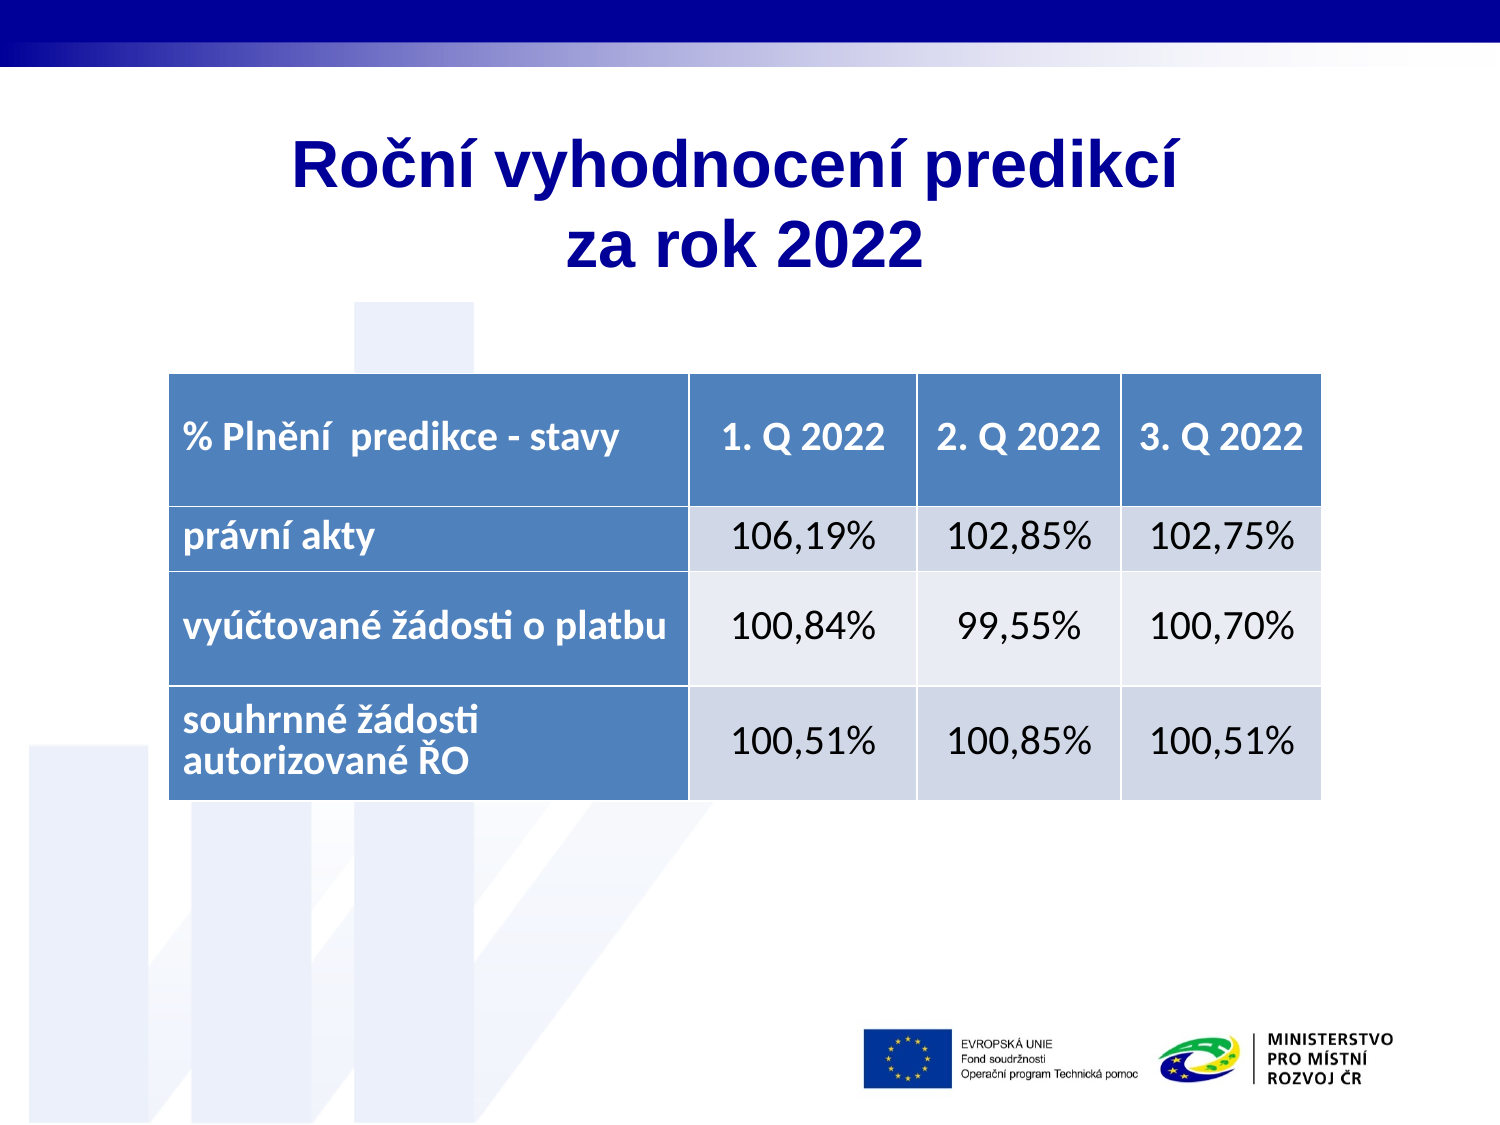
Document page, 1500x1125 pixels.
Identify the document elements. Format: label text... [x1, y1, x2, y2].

table_cell 102,85% [918, 507, 1120, 571]
table_cell 102,75% [1122, 507, 1321, 571]
table_cell právní akty [169, 507, 688, 571]
table_header 1. Q 2022 [690, 374, 916, 506]
table_header % Plnění predikce - stavy [169, 374, 688, 506]
table_header 2. Q 2022 [918, 374, 1120, 506]
table_cell 100,51% [1122, 687, 1321, 800]
table_cell 100,84% [690, 572, 916, 685]
table_cell 99,55% [918, 572, 1120, 685]
table_cell 106,19% [690, 507, 916, 571]
table_cell 100,70% [1122, 572, 1321, 685]
picture [29, 302, 1412, 1125]
table_cell souhrnné žádosti autorizované ŘO [169, 687, 688, 800]
table_header 3. Q 2022 [1122, 374, 1321, 506]
text_box Zdroj: MS2014+ [273, 802, 588, 807]
table_cell 100,85% [918, 687, 1120, 800]
table_cell vyúčtované žádosti o platbu [169, 572, 688, 685]
table_cell 100,51% [690, 687, 916, 800]
title Roční vyhodnocení predikcí za rok 2022 [167, 113, 1323, 291]
